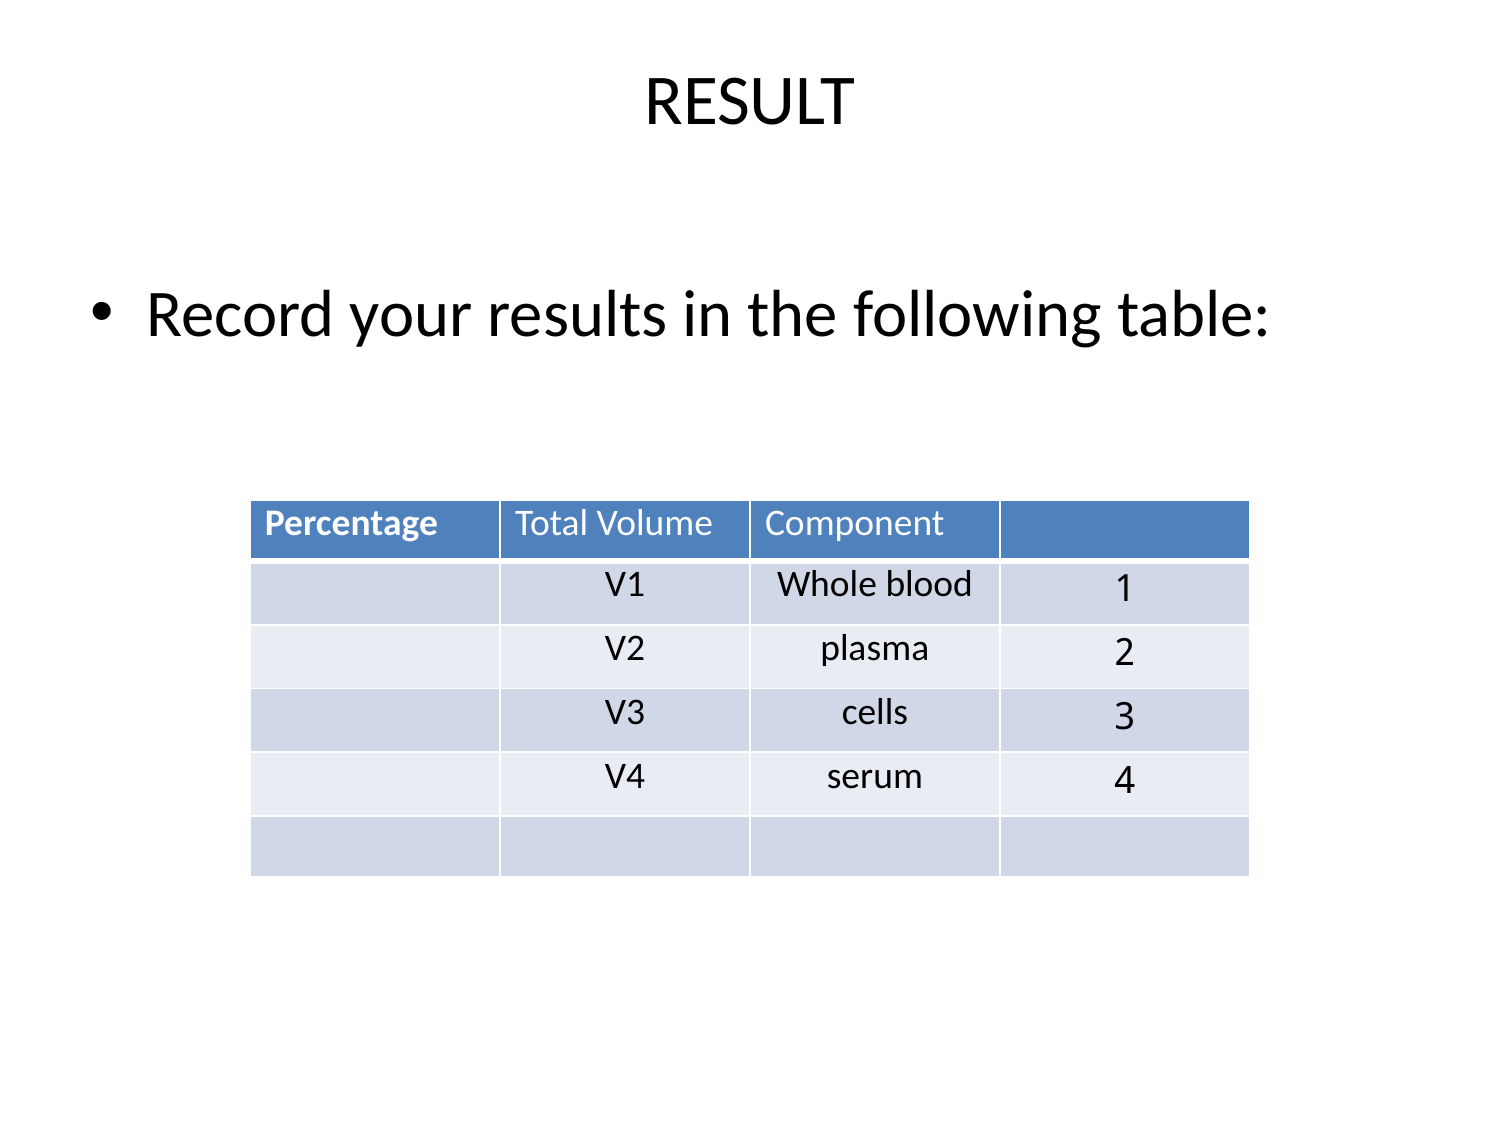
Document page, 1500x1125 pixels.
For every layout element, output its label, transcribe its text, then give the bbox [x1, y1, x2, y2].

table_cell V3 [501, 689, 749, 751]
table_cell [251, 689, 499, 751]
table_cell cells [751, 689, 999, 751]
table_cell 3 [1001, 689, 1249, 751]
table_cell [251, 817, 499, 876]
list Record your results in the following table: [75, 262, 1425, 1005]
table_cell [751, 817, 999, 876]
table_cell V2 [501, 626, 749, 688]
title RESULT [75, 45, 1425, 233]
table_header [1001, 501, 1249, 558]
table_cell [1001, 817, 1249, 876]
table_cell 1 [1001, 564, 1249, 624]
table_header Total Volume [501, 501, 749, 558]
table_cell V4 [501, 753, 749, 815]
table_cell 4 [1001, 753, 1249, 815]
table_cell Whole blood [751, 564, 999, 624]
table_cell [501, 817, 749, 876]
table_cell [251, 626, 499, 688]
table_cell 2 [1001, 626, 1249, 688]
table_cell V1 [501, 564, 749, 624]
table_cell [251, 564, 499, 624]
table_cell serum [751, 753, 999, 815]
table_header Percentage [251, 501, 499, 558]
table_header Component [751, 501, 999, 558]
table_cell [251, 753, 499, 815]
table_cell plasma [751, 626, 999, 688]
